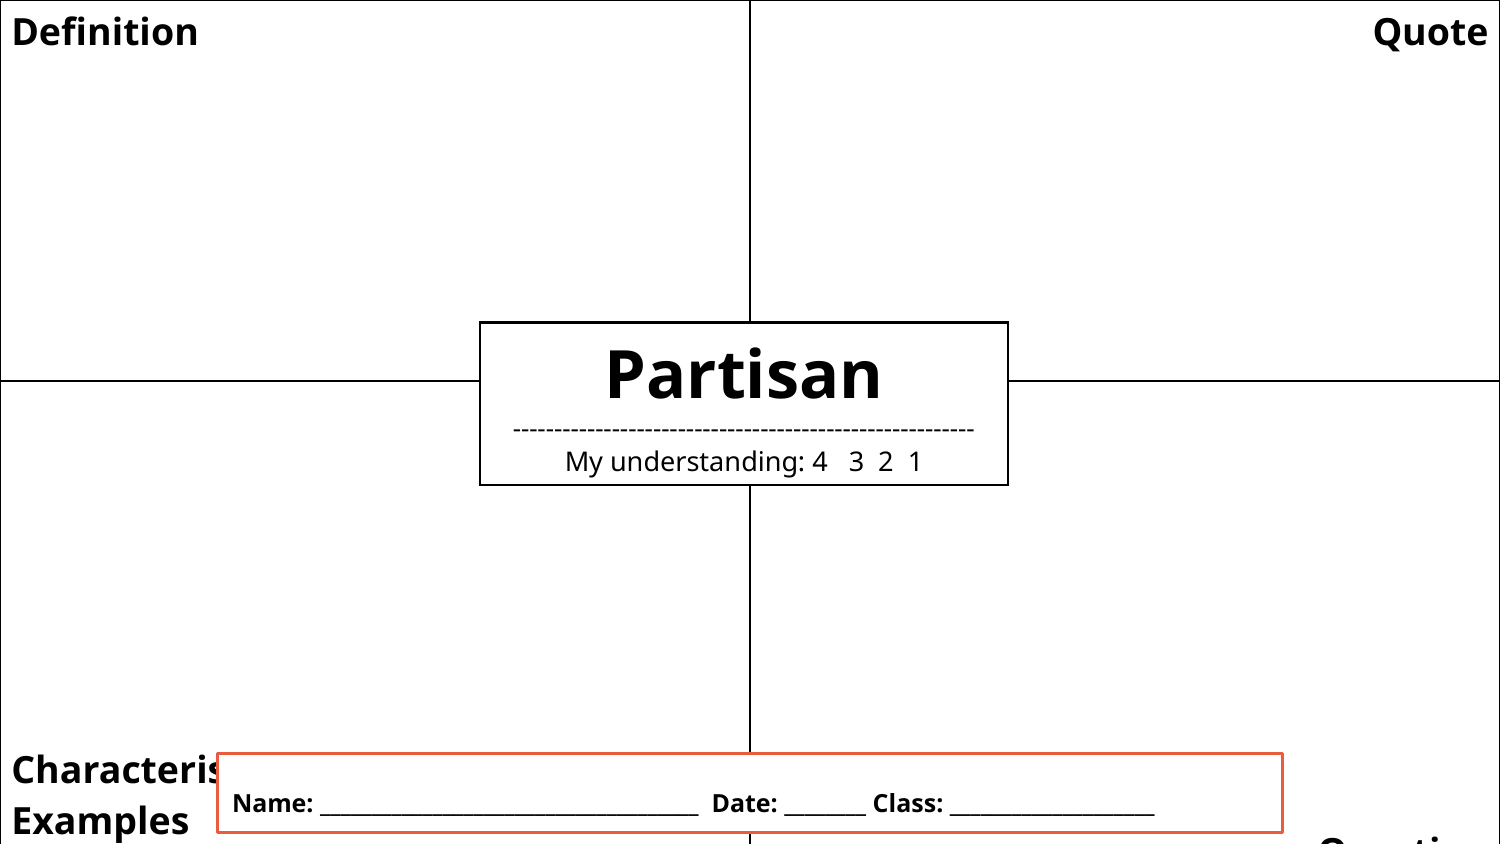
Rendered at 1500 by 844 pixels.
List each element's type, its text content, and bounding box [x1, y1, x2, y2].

text_box Name: _____________________________________ Date: ________ Class: ____________________ [217, 753, 1283, 833]
table_cell Characteristics/ Examples [1, 382, 749, 844]
table_header Definition [1, 1, 749, 380]
text_box Partisan -------------------------------------------------------- My understanding: 4 3 2 1 [480, 322, 1008, 486]
table_cell Question [751, 382, 1499, 844]
table_header Quote [751, 1, 1499, 380]
